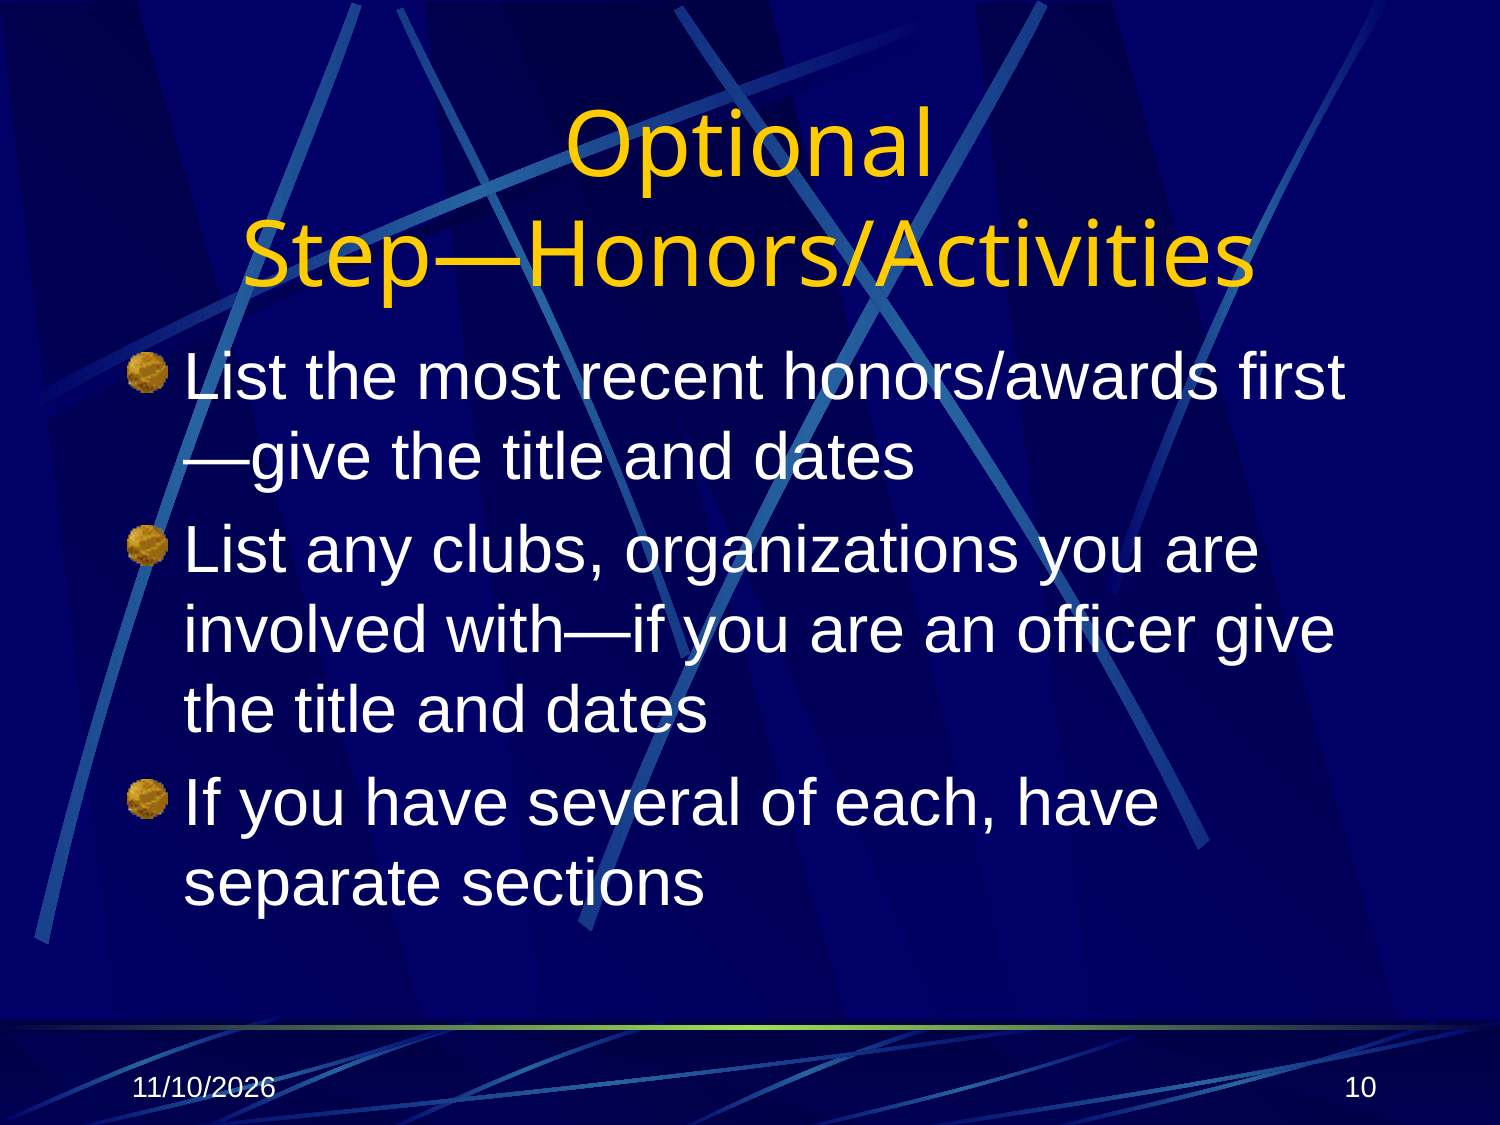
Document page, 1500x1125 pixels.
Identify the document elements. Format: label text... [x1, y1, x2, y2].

list List the most recent honors/awards first—give the title and dates List any clubs, organizations you are involved with—if you are an officer give the title and dates If you have several of each, have separate sections [112, 324, 1388, 1001]
title Optional Step—Honors/Activities [112, 76, 1388, 314]
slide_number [116, 1035, 430, 1111]
slide_number 10 [1079, 1035, 1393, 1111]
picture [127, 525, 168, 566]
picture [127, 352, 168, 393]
picture [127, 779, 168, 819]
